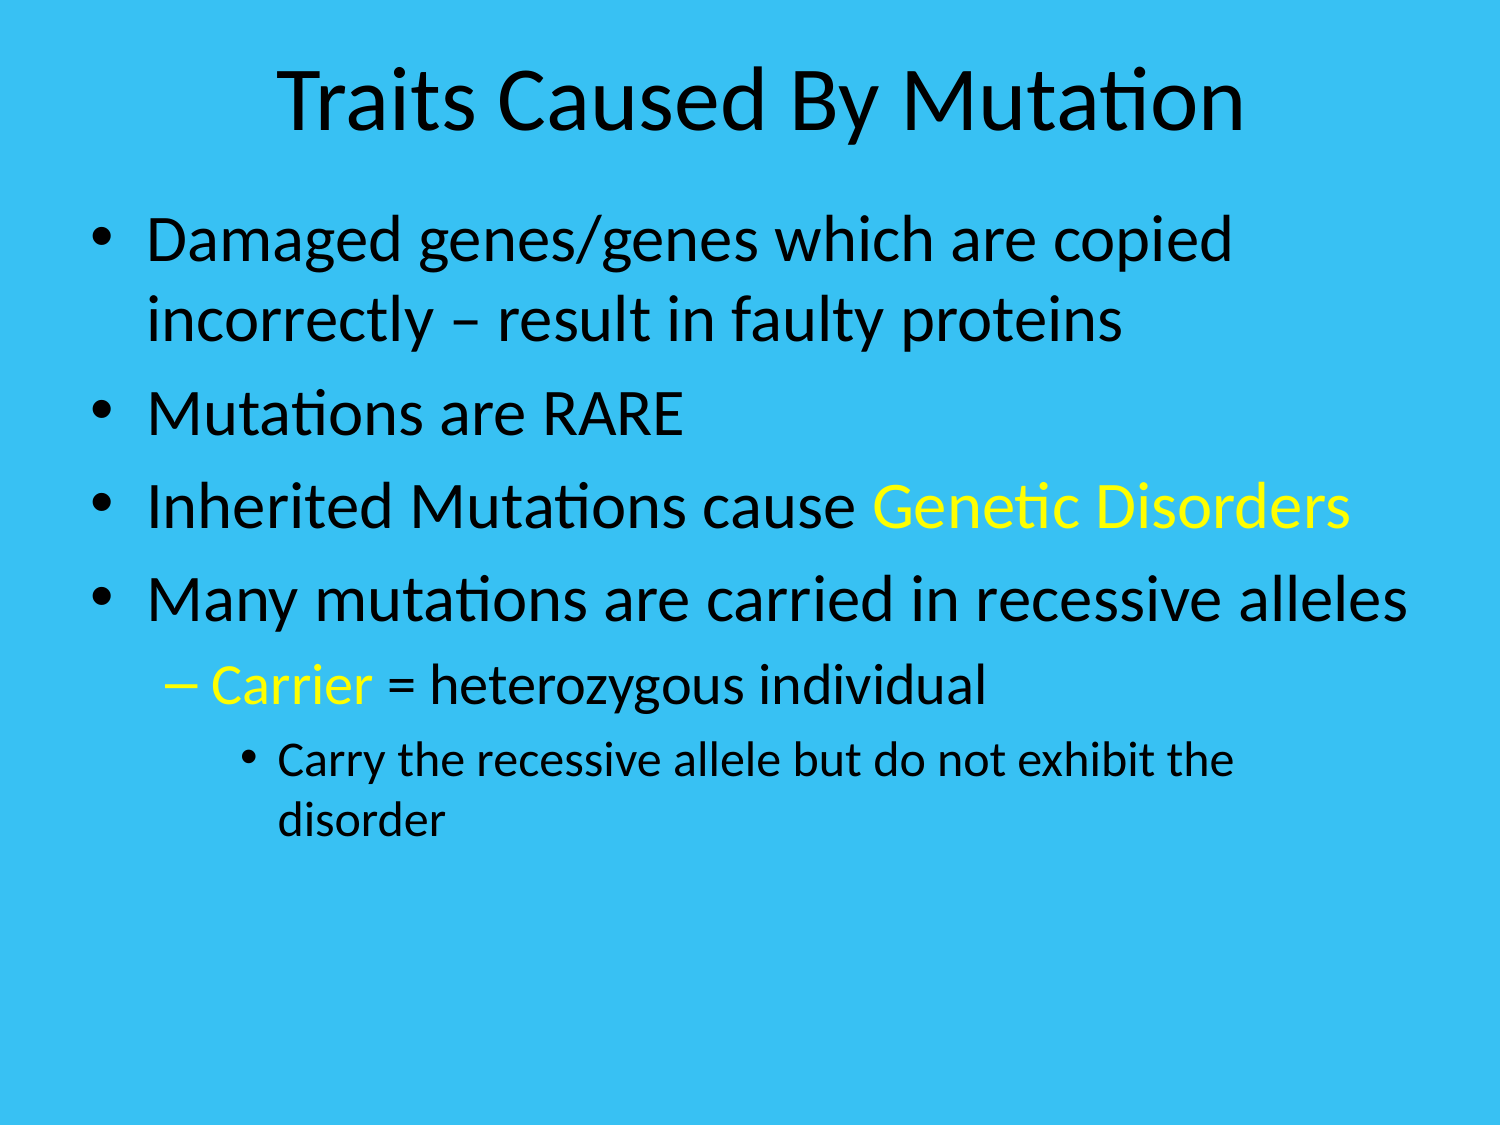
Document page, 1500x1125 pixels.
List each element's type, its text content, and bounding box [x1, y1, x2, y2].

list Damaged genes/genes which are copied incorrectly – result in faulty proteins Mutations are RARE Inherited Mutations cause Genetic Disorders Many mutations are carried in recessive alleles Carrier = heterozygous individual Carry the recessive allele but do not exhibit the disorder [75, 187, 1425, 1088]
title Traits Caused By Mutation [87, 0, 1438, 188]
